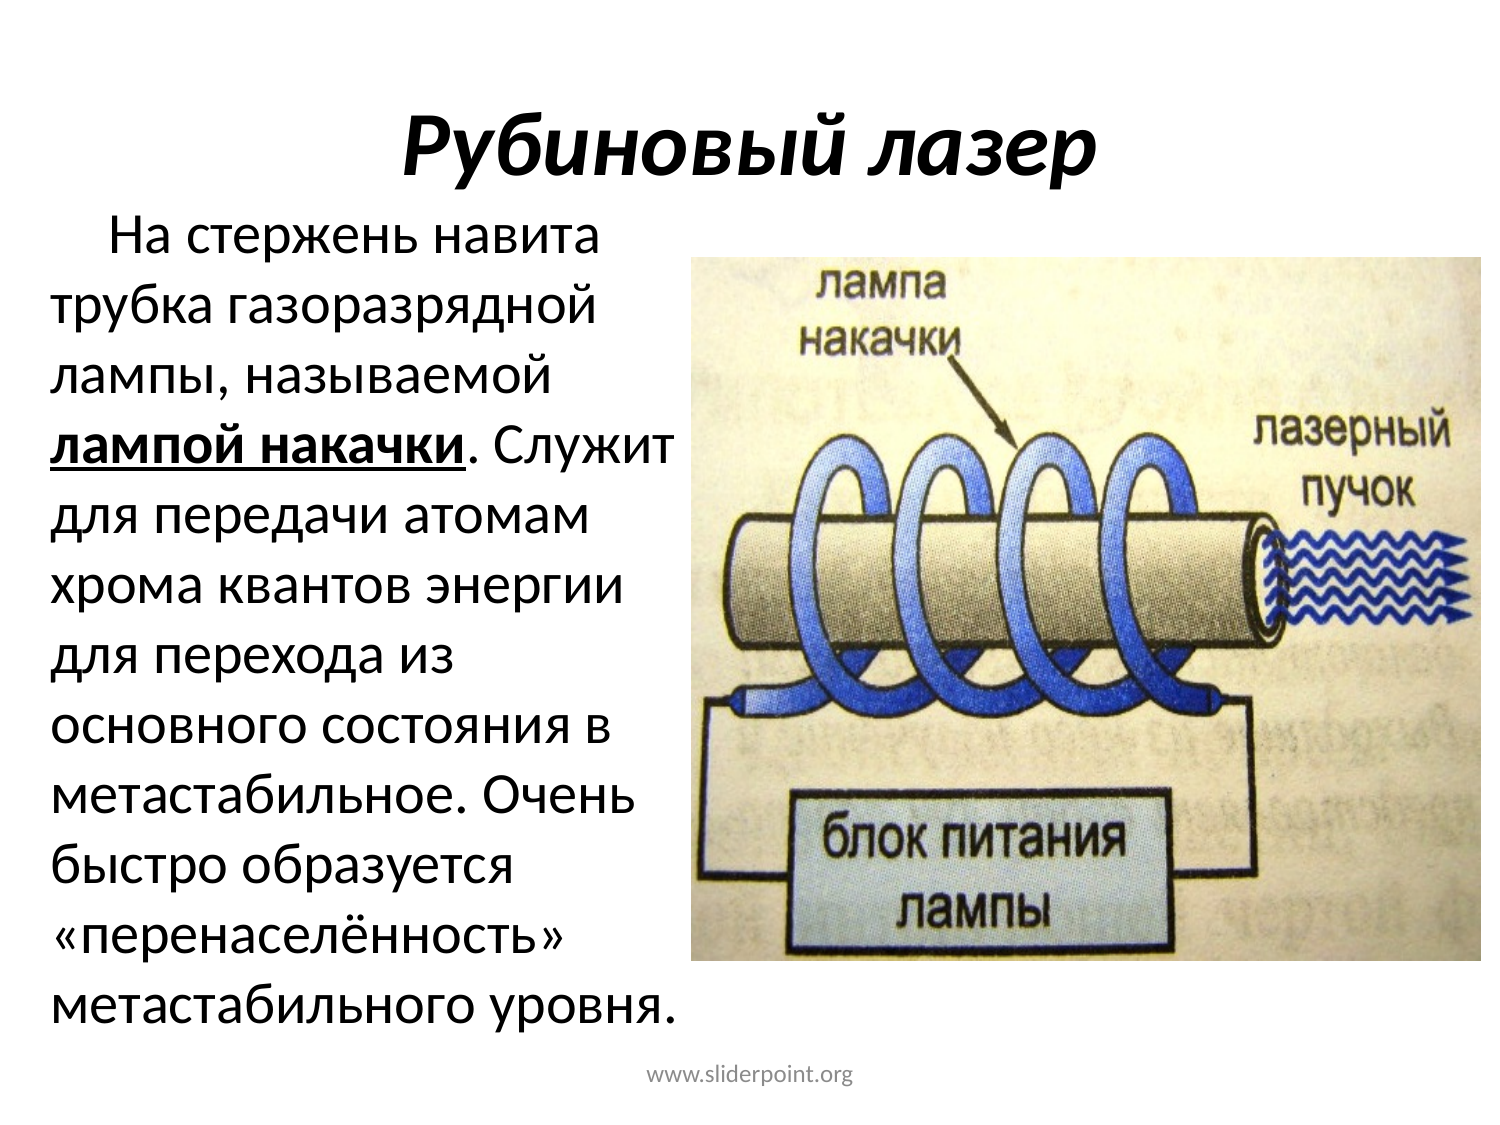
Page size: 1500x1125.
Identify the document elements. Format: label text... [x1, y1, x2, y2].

title Рубиновый лазер [75, 45, 1425, 233]
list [691, 257, 1481, 962]
list На стержень навита трубка газоразрядной лампы, называемой лампой накачки. Служит для передачи атомам хрома квантов энергии для перехода из основного состояния в метастабильное. Очень быстро образуется «перенаселённость» метастабильного уровня. [35, 187, 715, 1055]
footer www.sliderpoint.org [512, 1042, 988, 1103]
